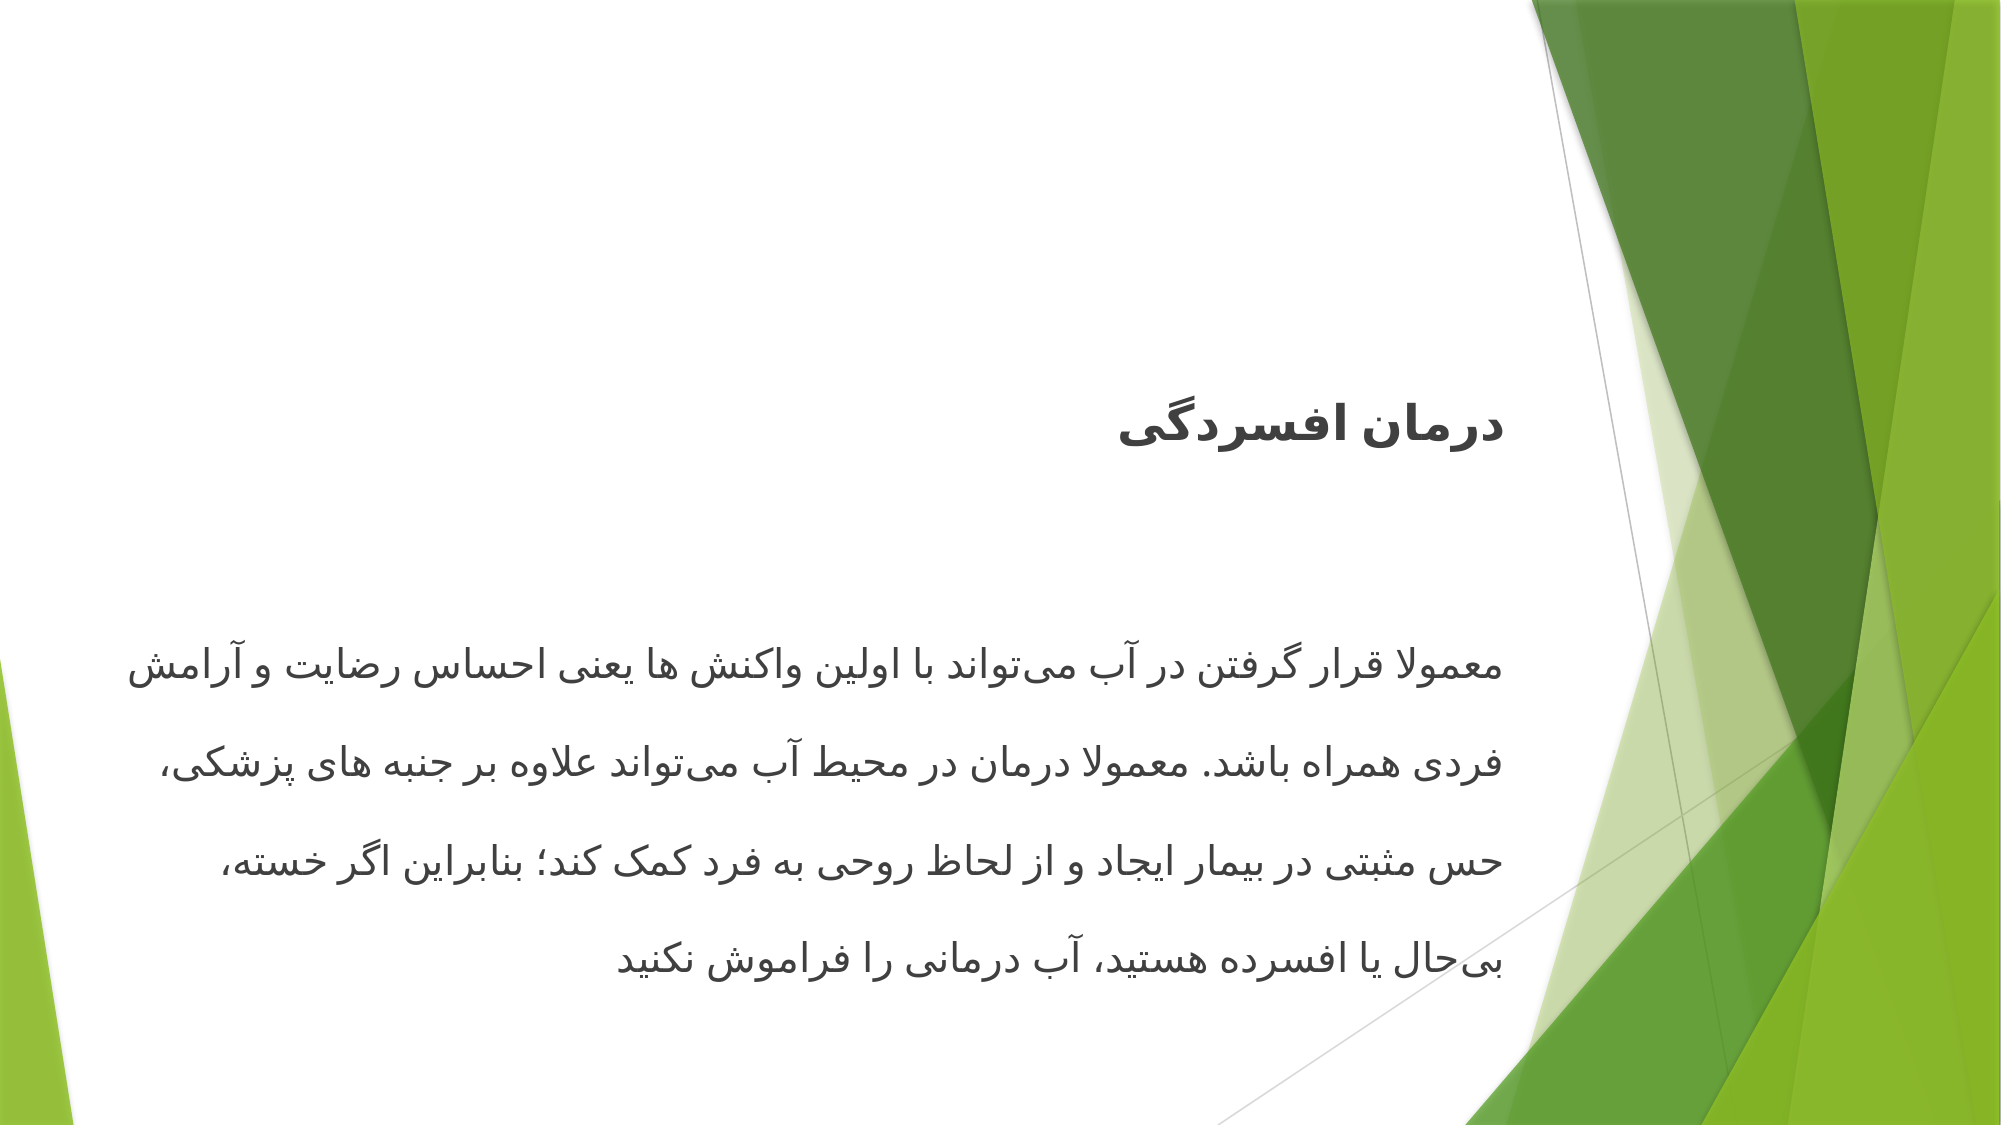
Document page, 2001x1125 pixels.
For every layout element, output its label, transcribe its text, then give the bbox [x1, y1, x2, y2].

list درمان افسردگی معمولا قرار گرفتن در آب می‌تواند با اولین واکنش ها یعنی احساس رضایت و آرامش فردی همراه باشد. معمولا درمان در محیط آب می‌تواند علاوه بر جنبه های پزشکی، حس مثبتی در بیمار ایجاد و از لحاظ روحی به فرد کمک کند؛ بنابراین اگر خسته، بی‌حال یا افسرده هستید، آب درمانی را فراموش نکنید [111, 354, 1522, 992]
